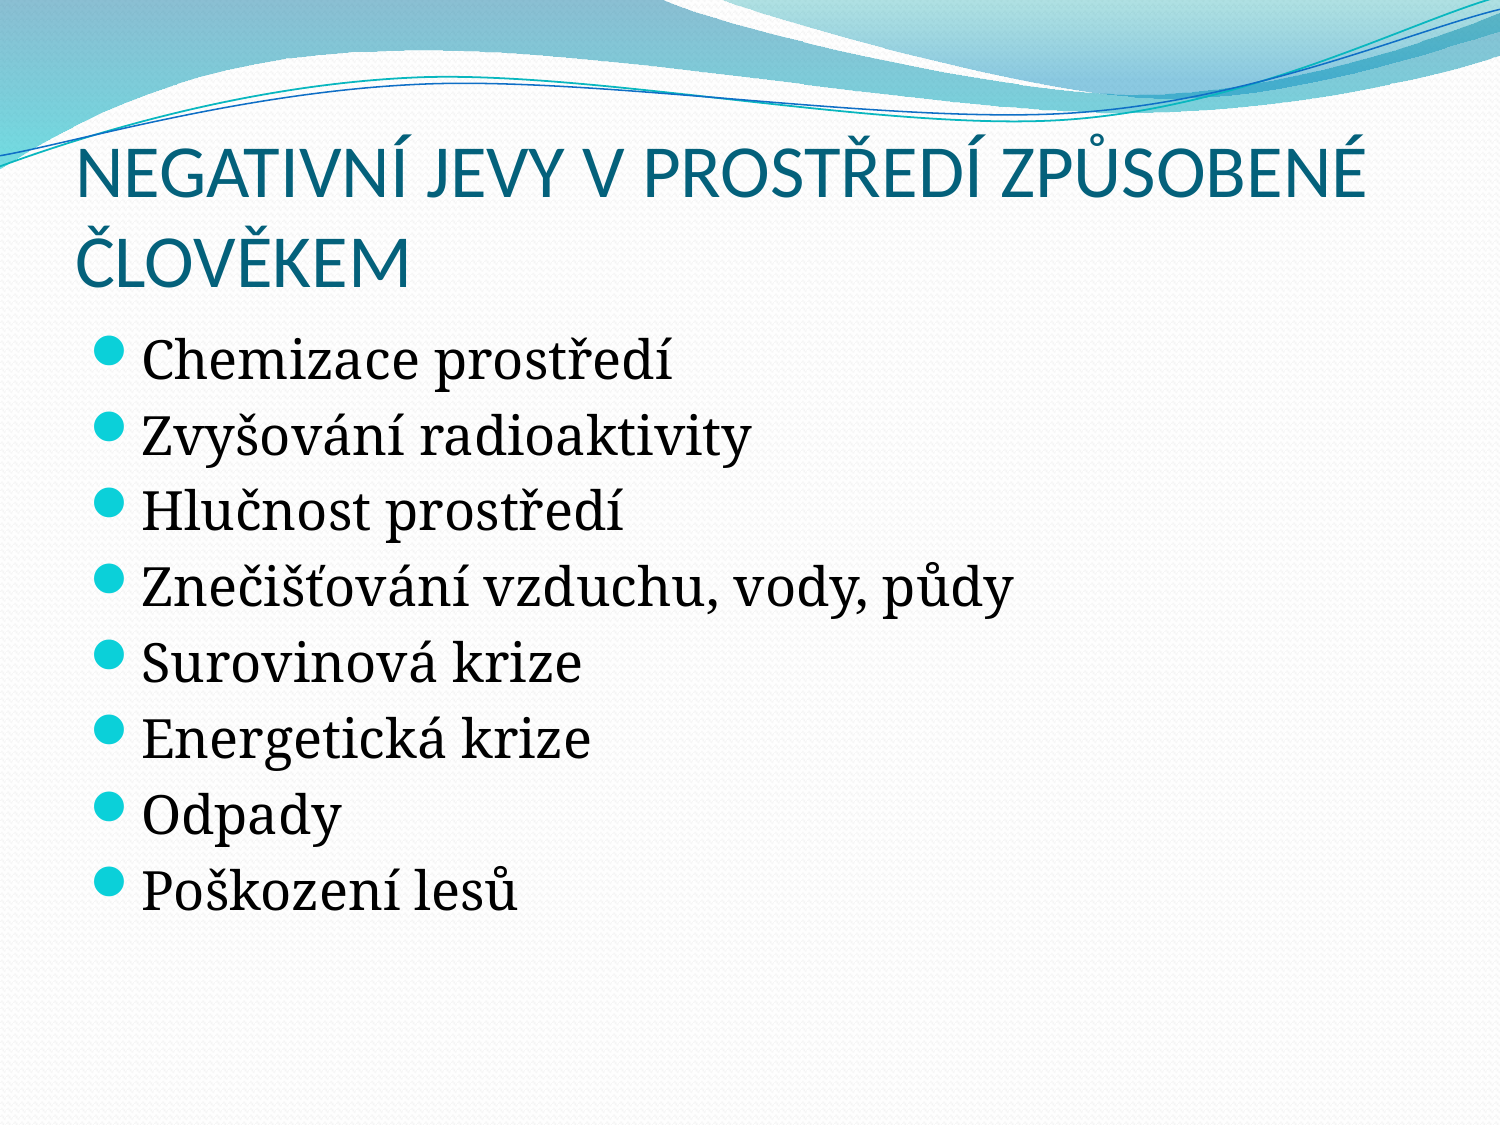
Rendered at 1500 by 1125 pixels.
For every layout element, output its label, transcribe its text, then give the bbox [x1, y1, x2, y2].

title NEGATIVNÍ JEVY V PROSTŘEDÍ ZPŮSOBENÉ ČLOVĚKEM [75, 115, 1425, 303]
list Chemizace prostředí Zvyšování radioaktivity Hlučnost prostředí Znečišťování vzduchu, vody, půdy Surovinová krize Energetická krize Odpady Poškození lesů [75, 317, 1425, 1038]
